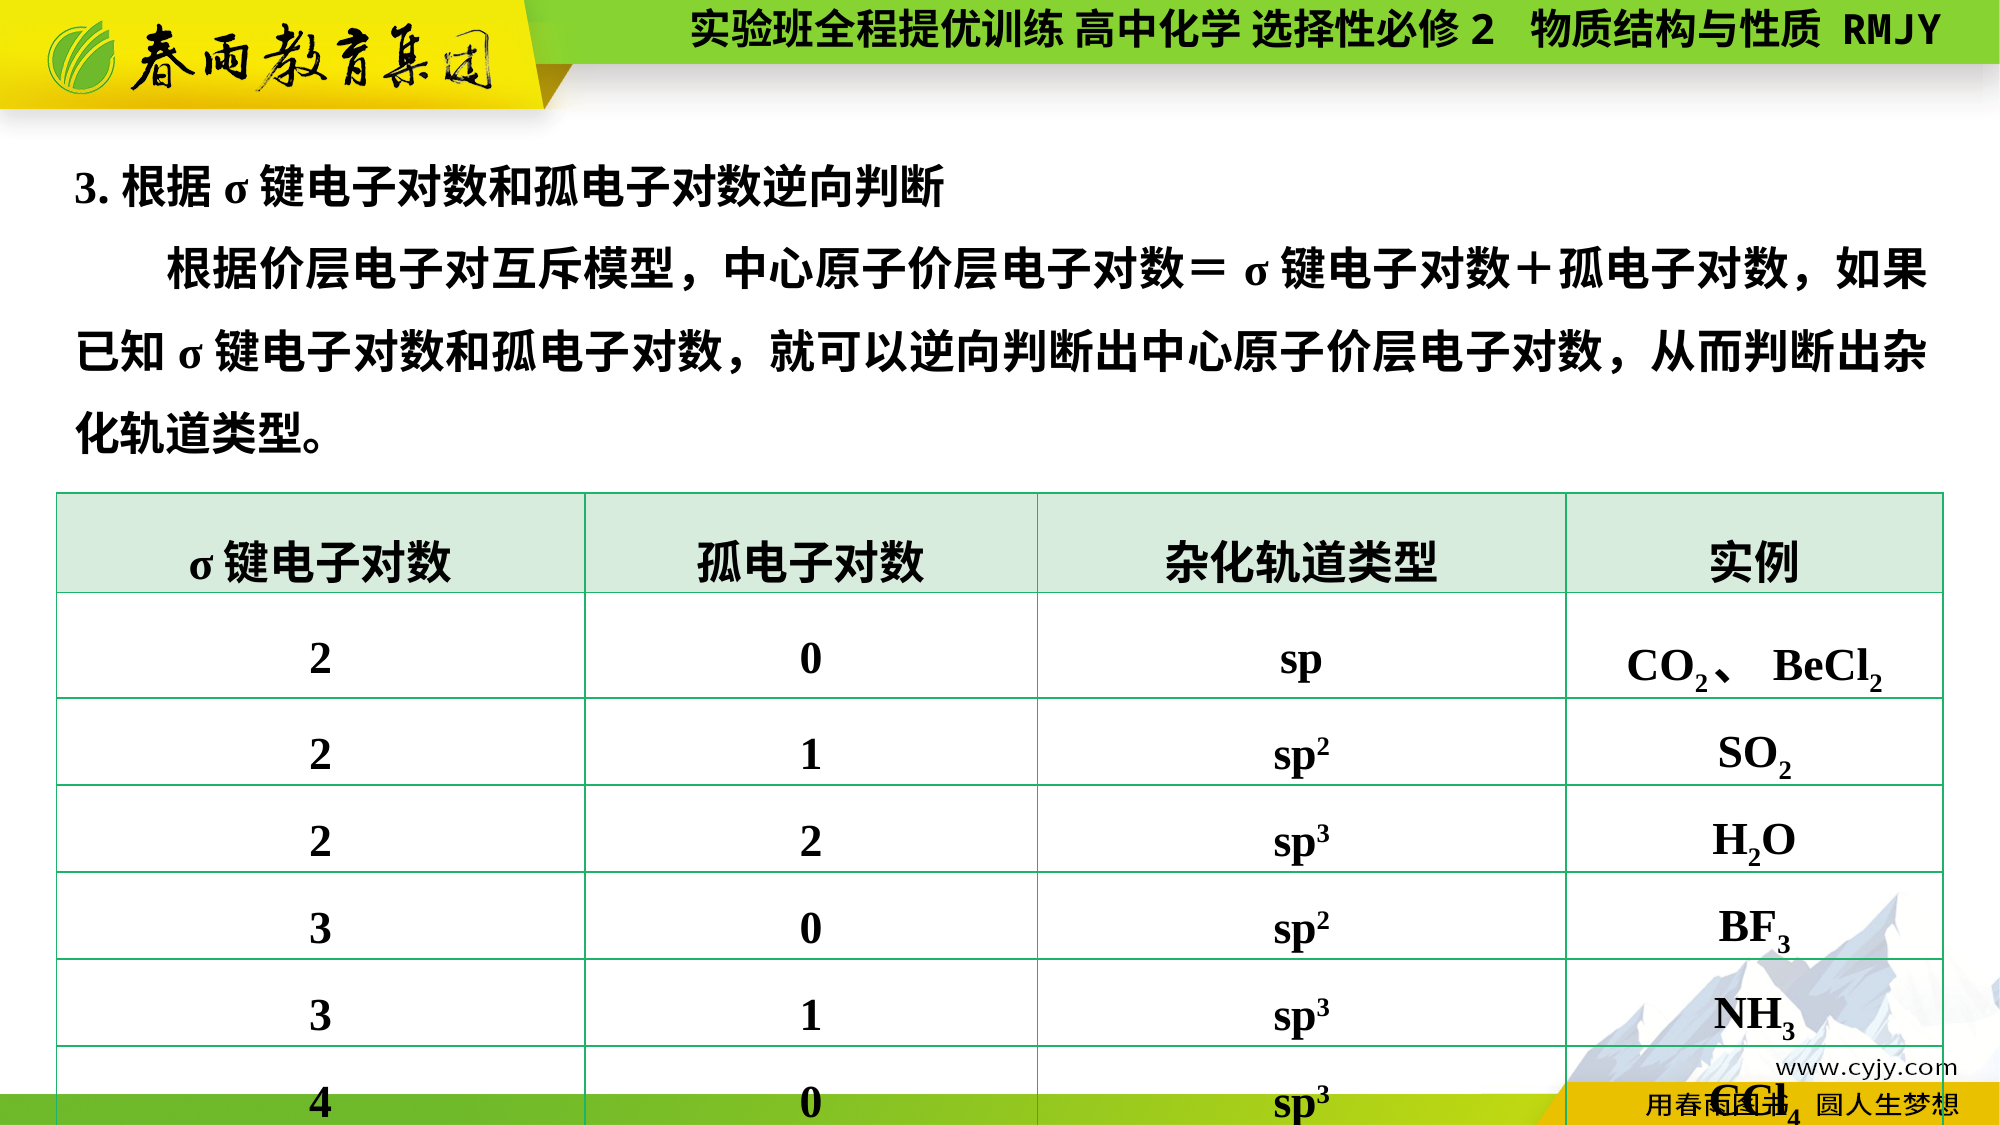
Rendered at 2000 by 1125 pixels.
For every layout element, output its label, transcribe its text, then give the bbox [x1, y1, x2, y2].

table_cell H2O [1567, 786, 1942, 871]
table_cell sp3 [1038, 786, 1565, 871]
table_cell NH3 [1567, 960, 1942, 1045]
table_cell 3 [57, 873, 584, 958]
table_header 孤电子对数 [586, 494, 1037, 592]
table_header 实例 [1567, 494, 1942, 592]
table_cell 0 [586, 1047, 1037, 1125]
table_cell 3 [57, 960, 584, 1045]
list 3.根据σ键电子对数和孤电子对数逆向判断 根据价层电子对互斥模型，中心原子价层电子对数＝σ键电子对数＋孤电子对数，如果已知σ键电子对数和孤电子对数，就可以逆向判断出中心原子价层电子对数，从而判断出杂化轨道类型。 [59, 122, 1944, 461]
table_header 杂化轨道类型 [1038, 494, 1565, 592]
table_cell BF3 [1567, 873, 1942, 958]
table_cell 0 [586, 593, 1037, 697]
table_cell 4 [57, 1047, 584, 1125]
table_cell 1 [586, 960, 1037, 1045]
table_cell CCl4 [1567, 1047, 1942, 1125]
table_header σ键电子对数 [57, 494, 584, 592]
table_cell 2 [57, 593, 584, 697]
picture [0, 0, 2000, 1125]
table_cell 1 [586, 699, 1037, 784]
table_cell 2 [586, 786, 1037, 871]
table_cell sp2 [1038, 699, 1565, 784]
table_cell sp3 [1038, 960, 1565, 1045]
table_cell 2 [57, 786, 584, 871]
table_cell SO2 [1567, 699, 1942, 784]
table_cell 2 [57, 699, 584, 784]
table_cell CO2、BeCl2 [1567, 593, 1942, 697]
table_cell sp3 [1038, 1047, 1565, 1125]
table_cell sp2 [1038, 873, 1565, 958]
table_cell 0 [586, 873, 1037, 958]
table_cell sp [1038, 593, 1565, 697]
